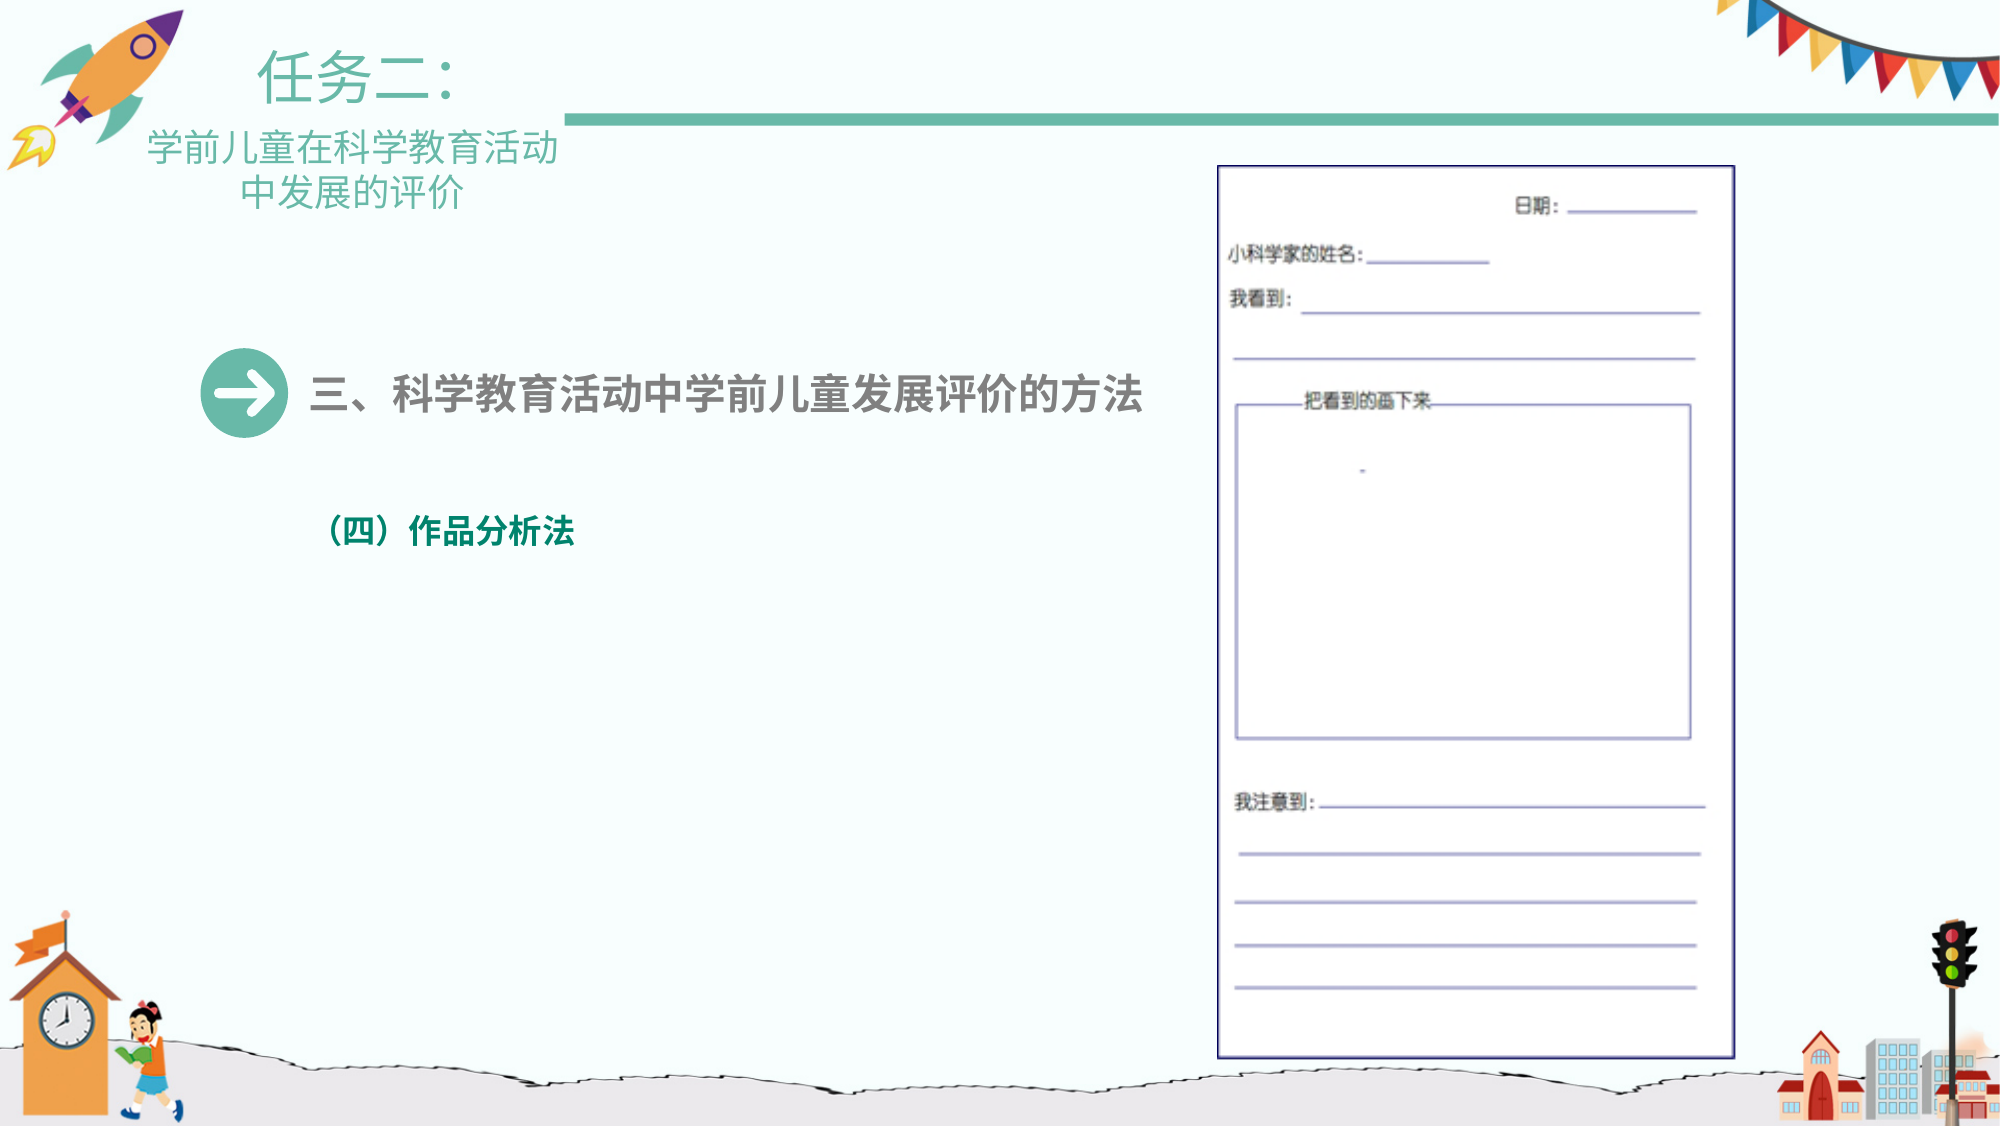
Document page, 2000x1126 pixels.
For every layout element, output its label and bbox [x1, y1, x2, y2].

picture [0, 0, 2000, 1126]
text_box [200, 347, 1212, 641]
text_box [87, 40, 2000, 215]
